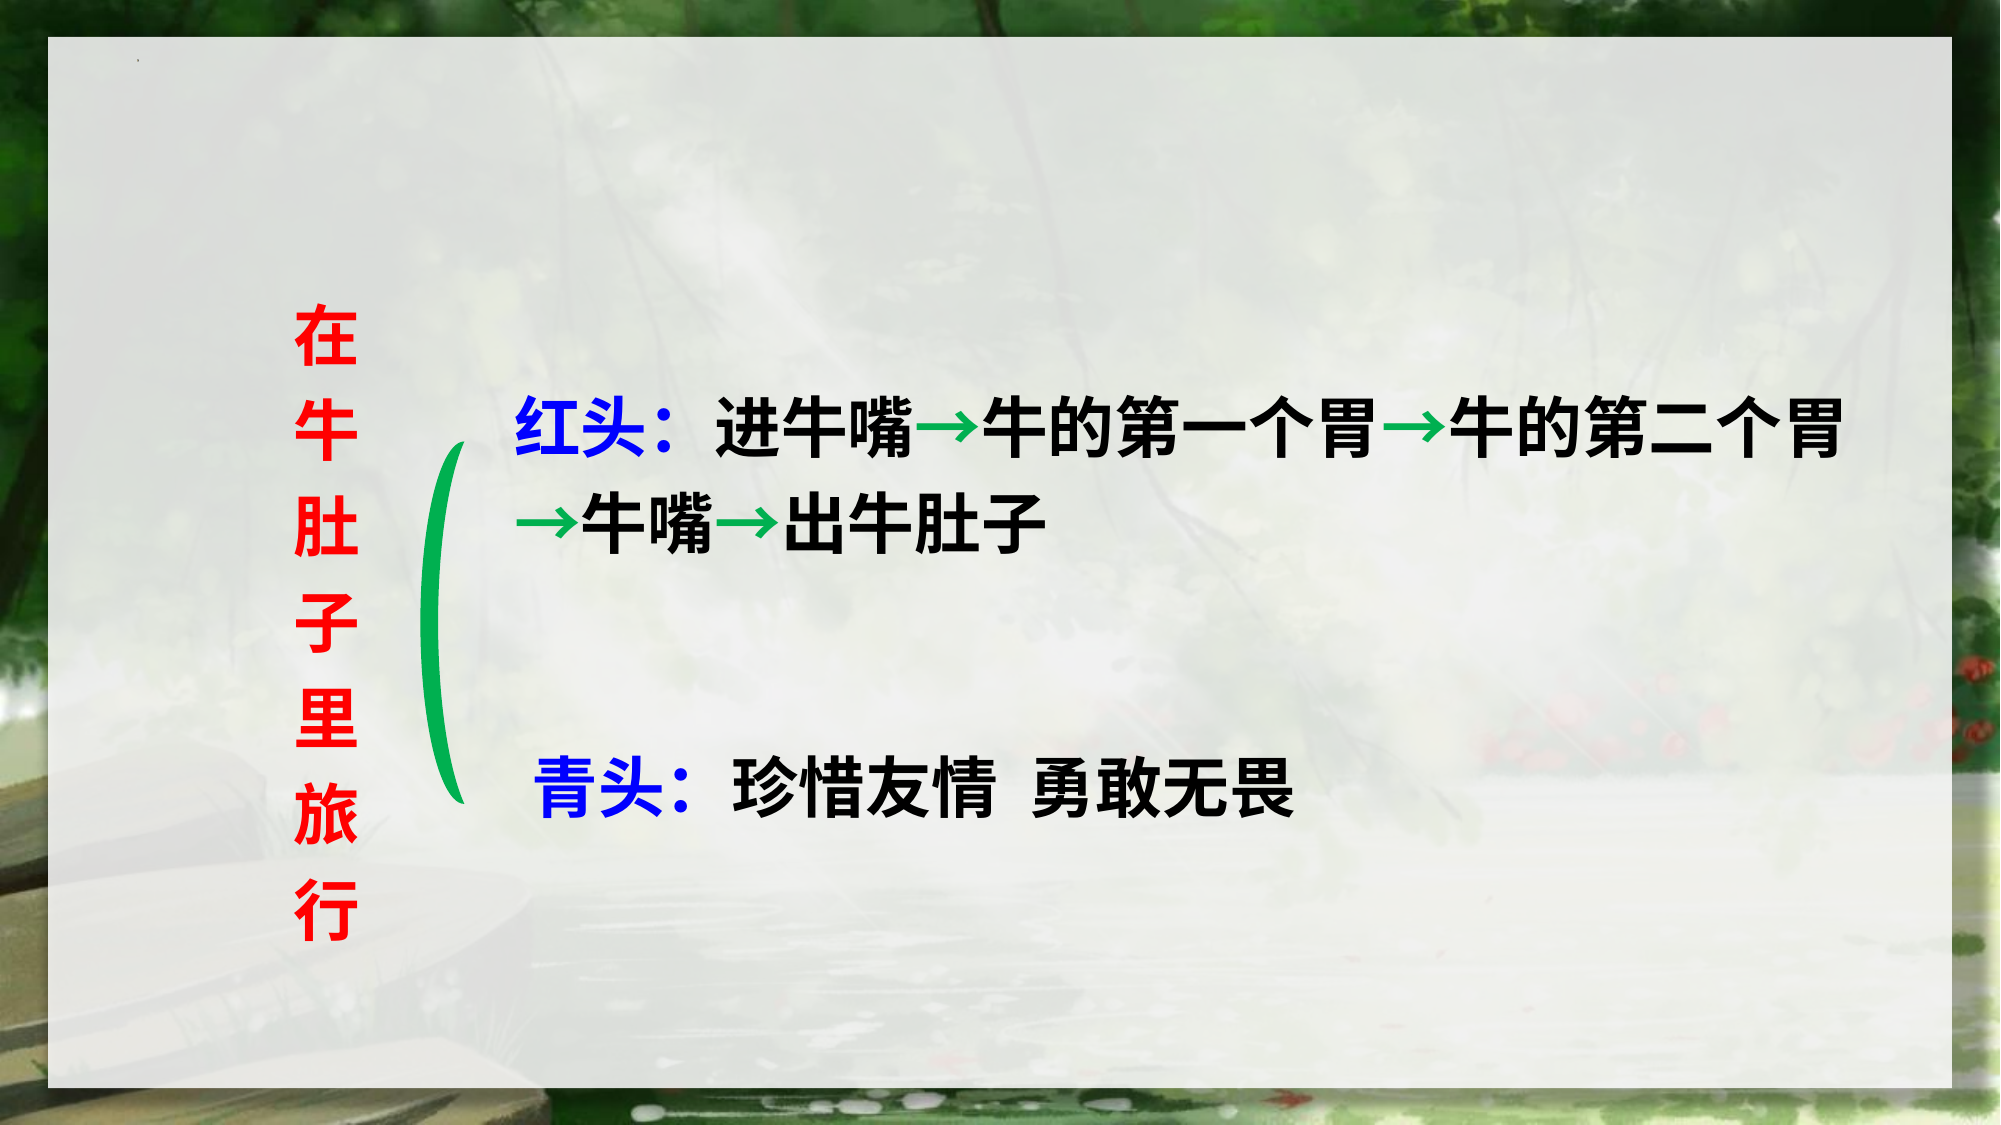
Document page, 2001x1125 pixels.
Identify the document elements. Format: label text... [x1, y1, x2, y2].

picture [0, 0, 2000, 1125]
text_box 青头：珍惜友情 勇敢无畏 [516, 722, 1386, 834]
text_box 红头：进牛嘴→牛的第一个胃→牛的第二个胃→牛嘴→出牛肚子 [499, 362, 1923, 569]
text_box [420, 441, 465, 804]
text_box 在牛肚子里旅行 [268, 269, 386, 956]
